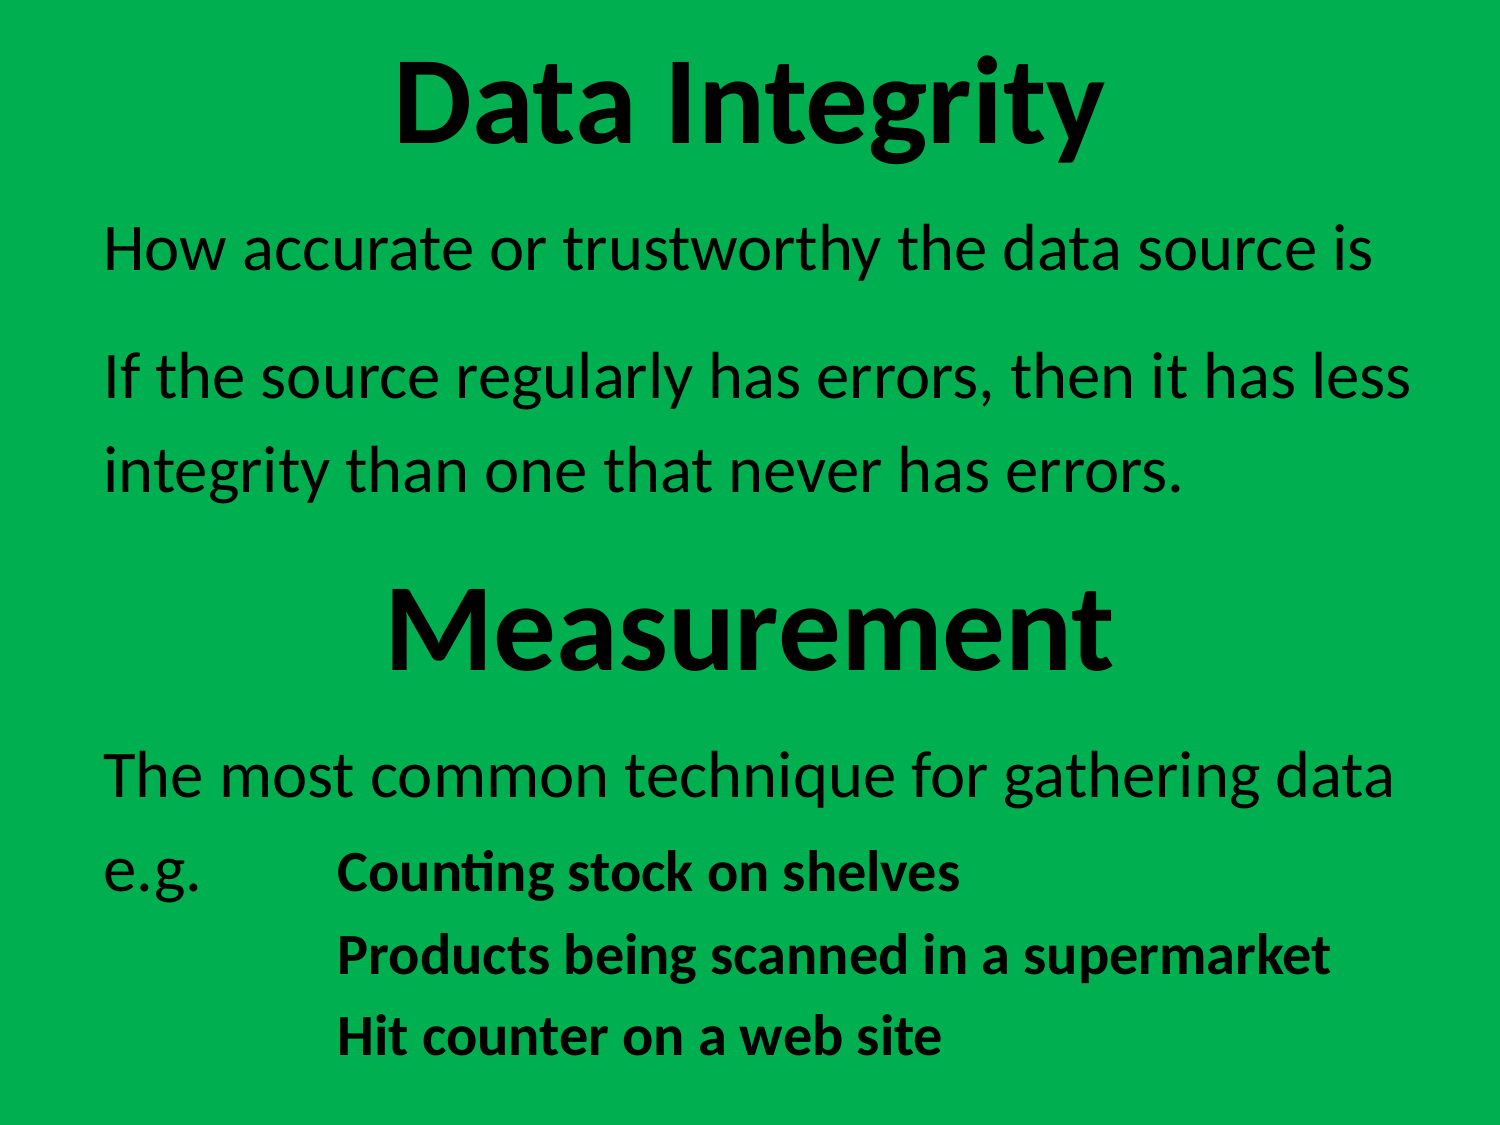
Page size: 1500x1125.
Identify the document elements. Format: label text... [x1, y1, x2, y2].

list How accurate or trustworthy the data source is If the source regularly has errors, then it has less integrity than one that never has errors. [88, 196, 1461, 527]
text_box The most common technique for gathering data e.g. Counting stock on shelves Products being scanned in a supermarket Hit counter on a web site [88, 723, 1461, 1125]
text_box Measurement [0, 527, 1500, 715]
title Data Integrity [0, 0, 1500, 188]
